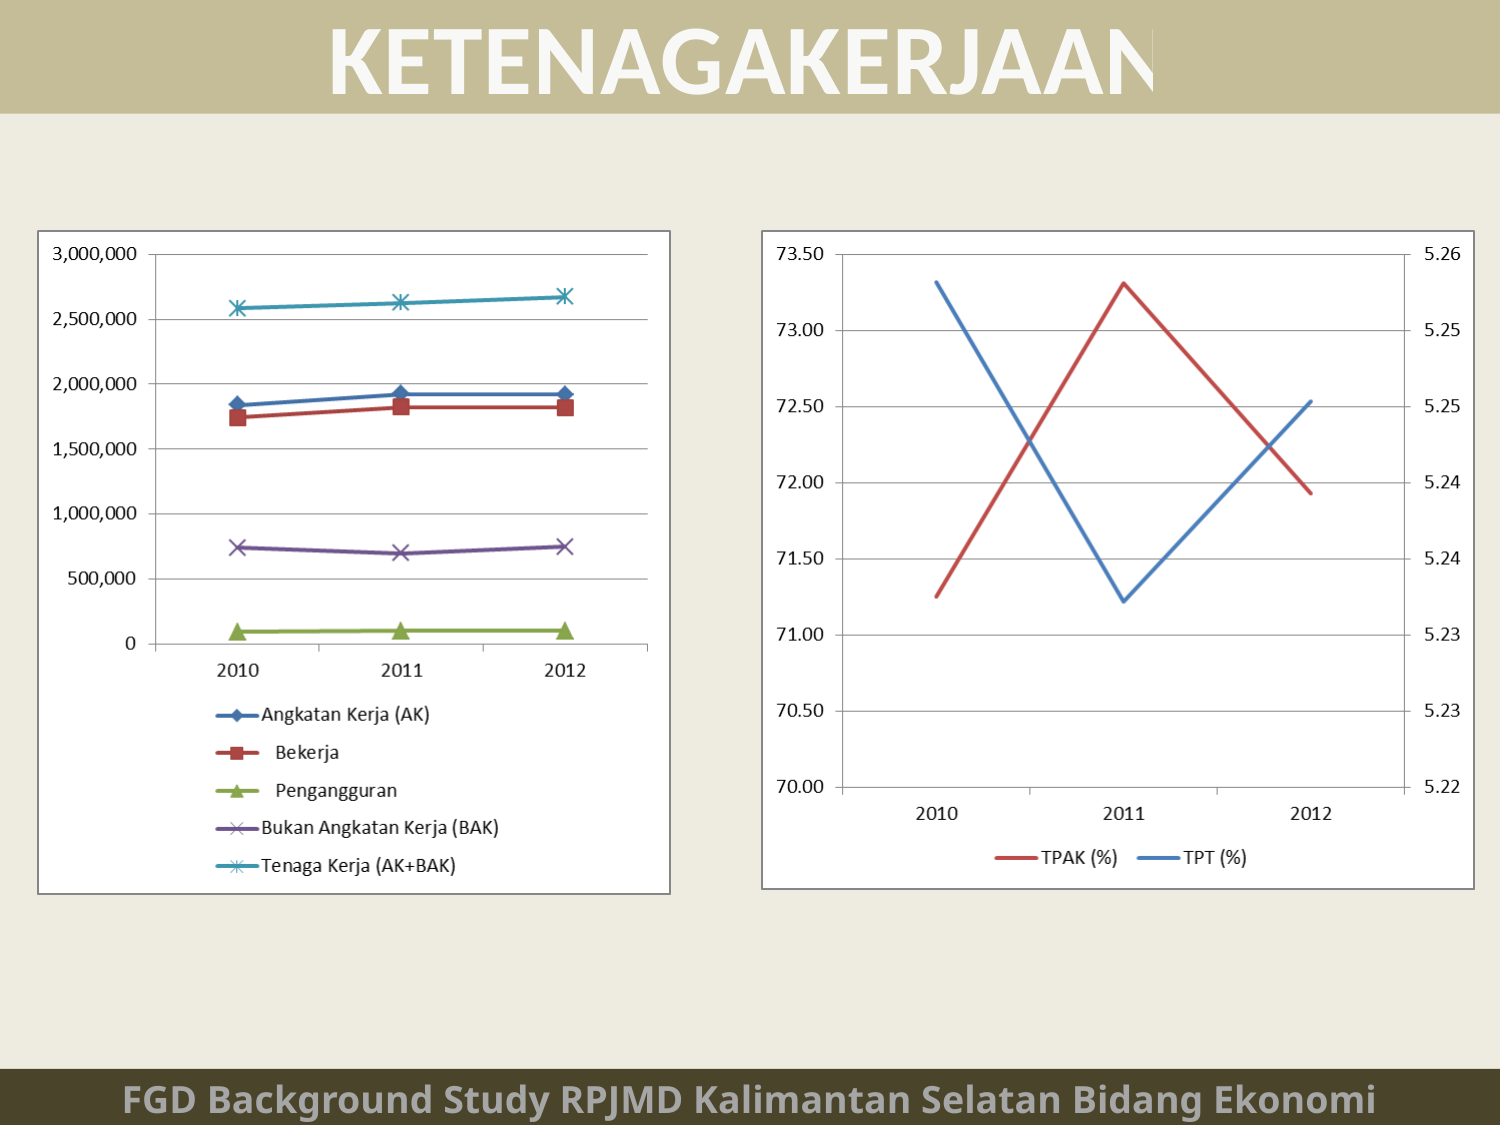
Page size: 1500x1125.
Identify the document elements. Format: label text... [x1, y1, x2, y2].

picture [761, 230, 1476, 891]
text_box FGD Background Study RPJMD Kalimantan Selatan Bidang Ekonomi [0, 1068, 1500, 1125]
text_box KETENAGAKERJAAN [0, 0, 1500, 116]
picture [37, 230, 671, 895]
